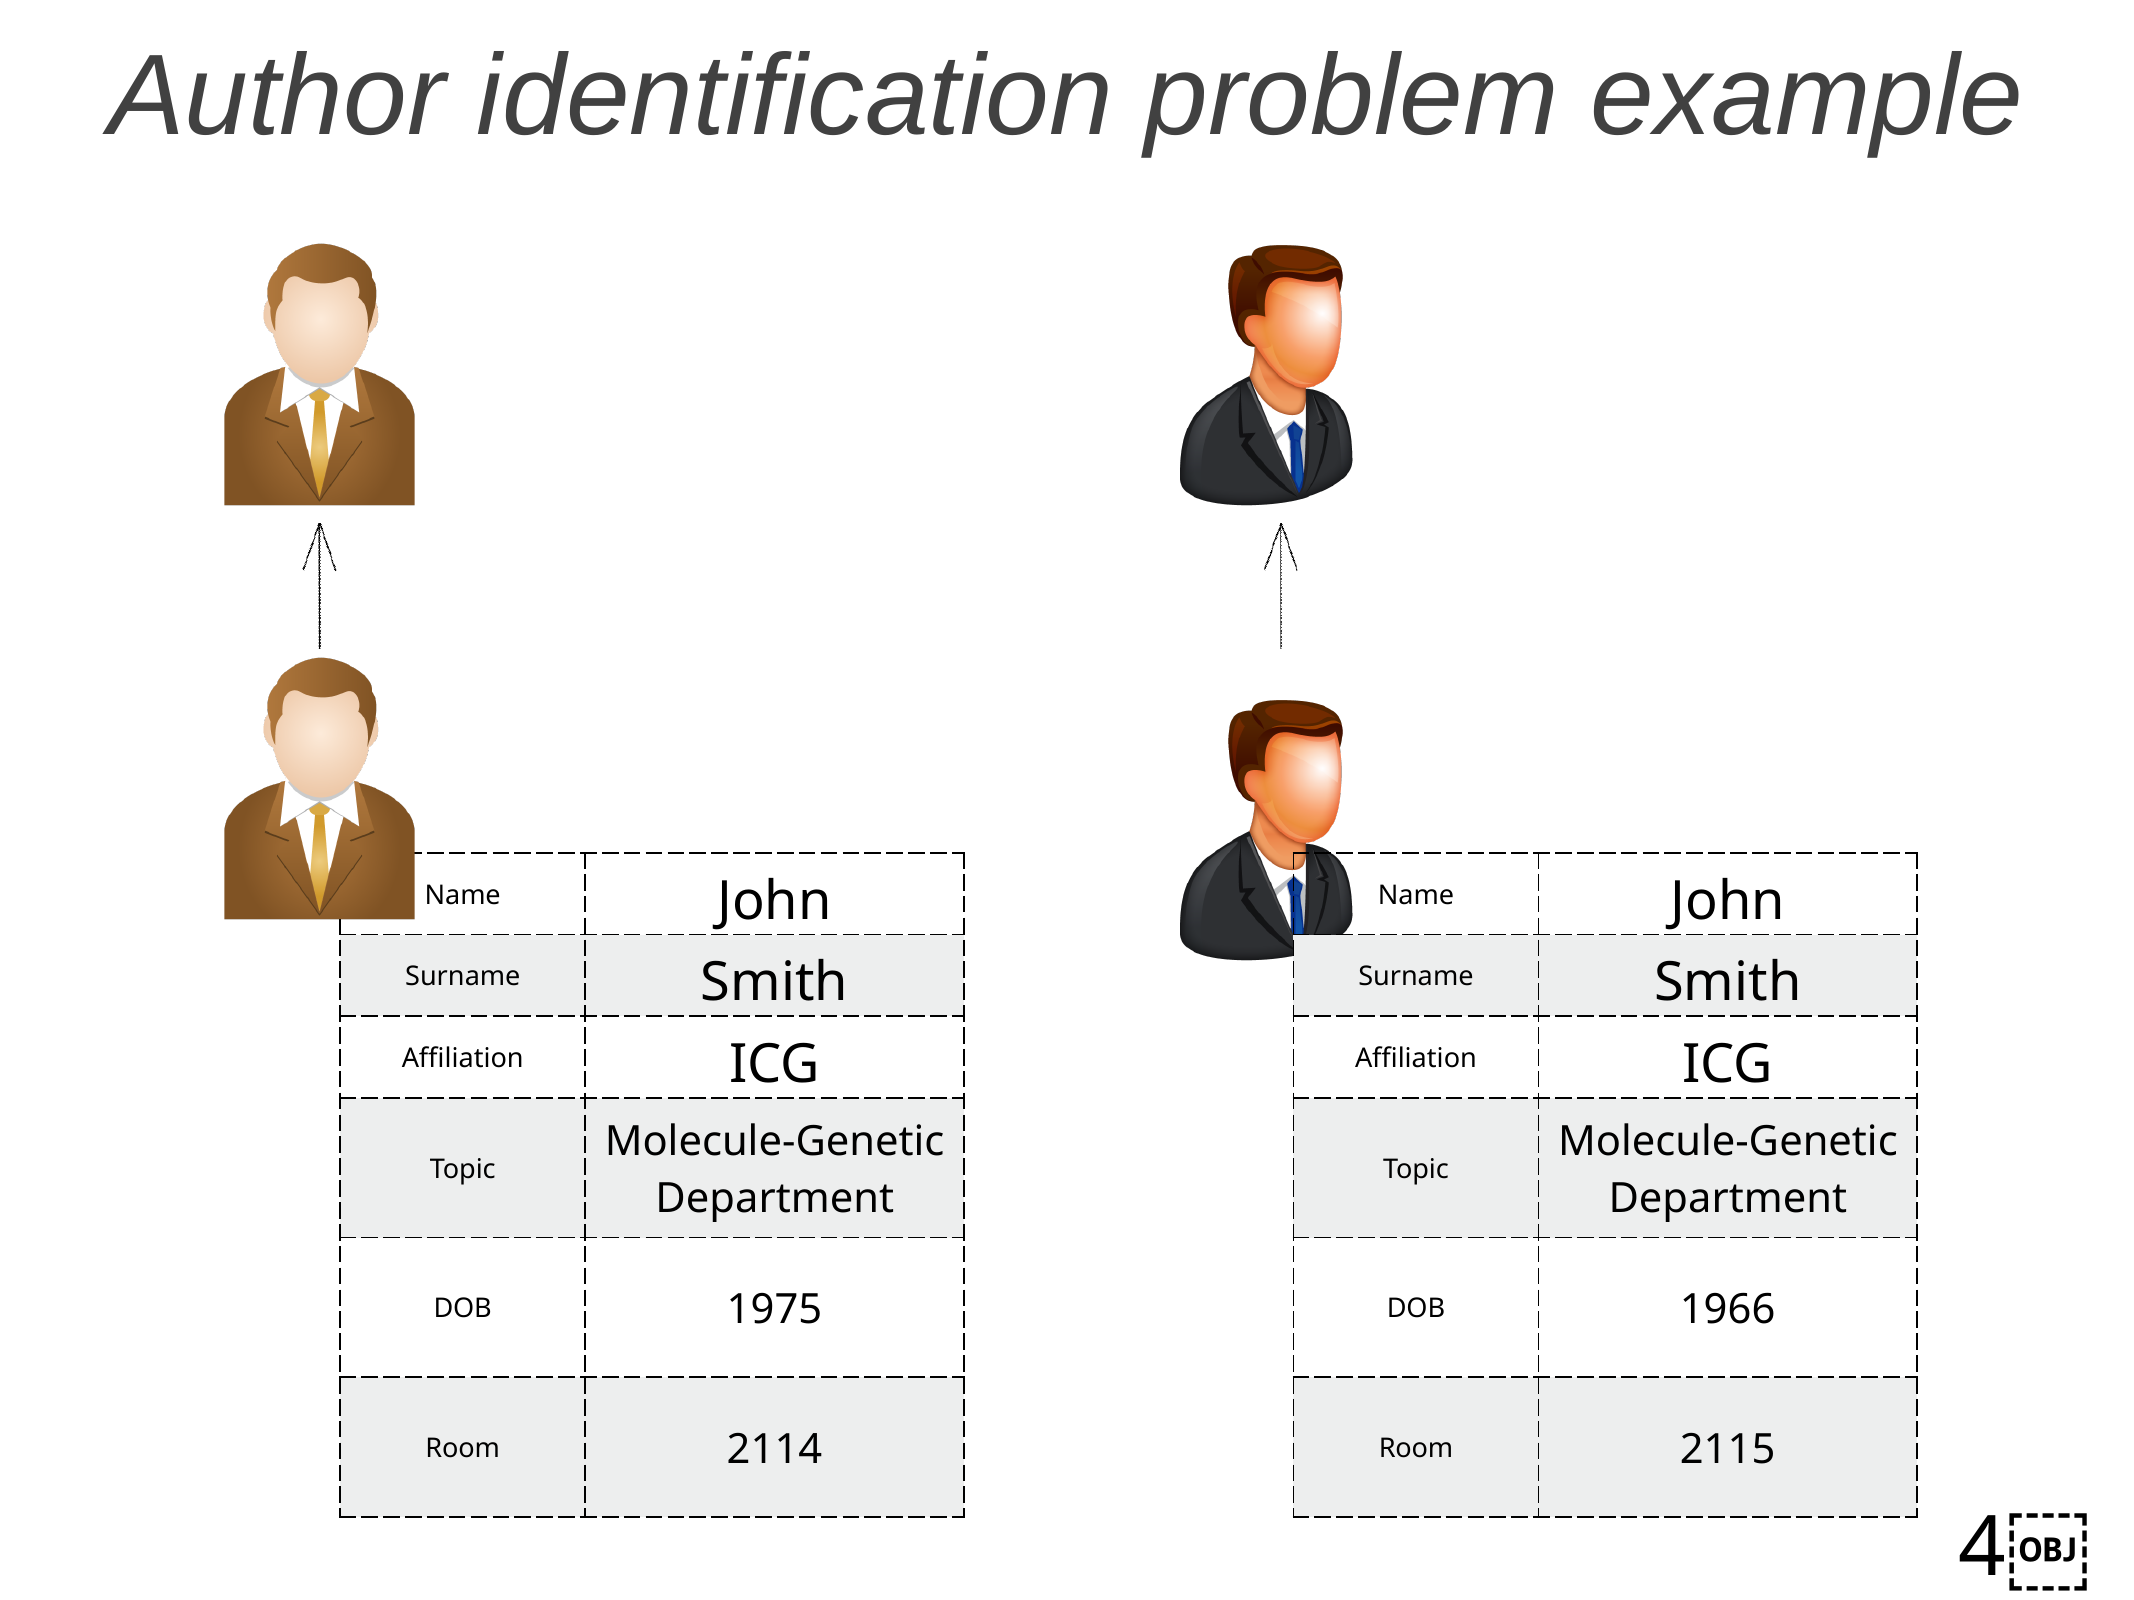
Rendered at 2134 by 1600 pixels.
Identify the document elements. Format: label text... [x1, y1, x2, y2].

table_cell 2115 [1538, 1377, 1917, 1517]
table_cell DOB [1293, 1238, 1538, 1377]
table_cell Molecule-Genetic Department [585, 1098, 964, 1238]
table_cell Room [340, 1377, 585, 1517]
table_cell Smith [585, 935, 964, 1016]
table_cell DOB [340, 1238, 585, 1377]
table_cell ICG [585, 1016, 964, 1098]
text_box 4￼ [1914, 1483, 2134, 1600]
picture [1146, 695, 1415, 963]
picture [185, 654, 453, 923]
picture [1218, 523, 1343, 648]
table_cell 1966 [1538, 1238, 1917, 1377]
text_box Author identification problem example [99, 11, 2034, 166]
table_header Name [1422, 853, 1538, 935]
table_cell Room [1293, 1377, 1538, 1517]
picture [1146, 240, 1415, 509]
table_cell Smith [1538, 935, 1917, 1016]
table_header John [585, 853, 964, 935]
table_cell Molecule-Genetic Department [1538, 1098, 1917, 1238]
table_cell ICG [1538, 1016, 1917, 1098]
table_header Name [341, 853, 585, 935]
picture [185, 240, 453, 509]
table_cell 2114 [585, 1377, 964, 1517]
table_cell Affiliation [1293, 1016, 1538, 1098]
table_cell Surname [1293, 935, 1538, 1016]
table_cell Surname [340, 935, 585, 1016]
table_cell 1975 [585, 1238, 964, 1377]
table_cell Topic [1293, 1098, 1538, 1238]
table_cell Affiliation [340, 1016, 585, 1098]
table_header John [1538, 853, 1917, 935]
table_cell Topic [340, 1098, 585, 1238]
picture [256, 523, 382, 649]
